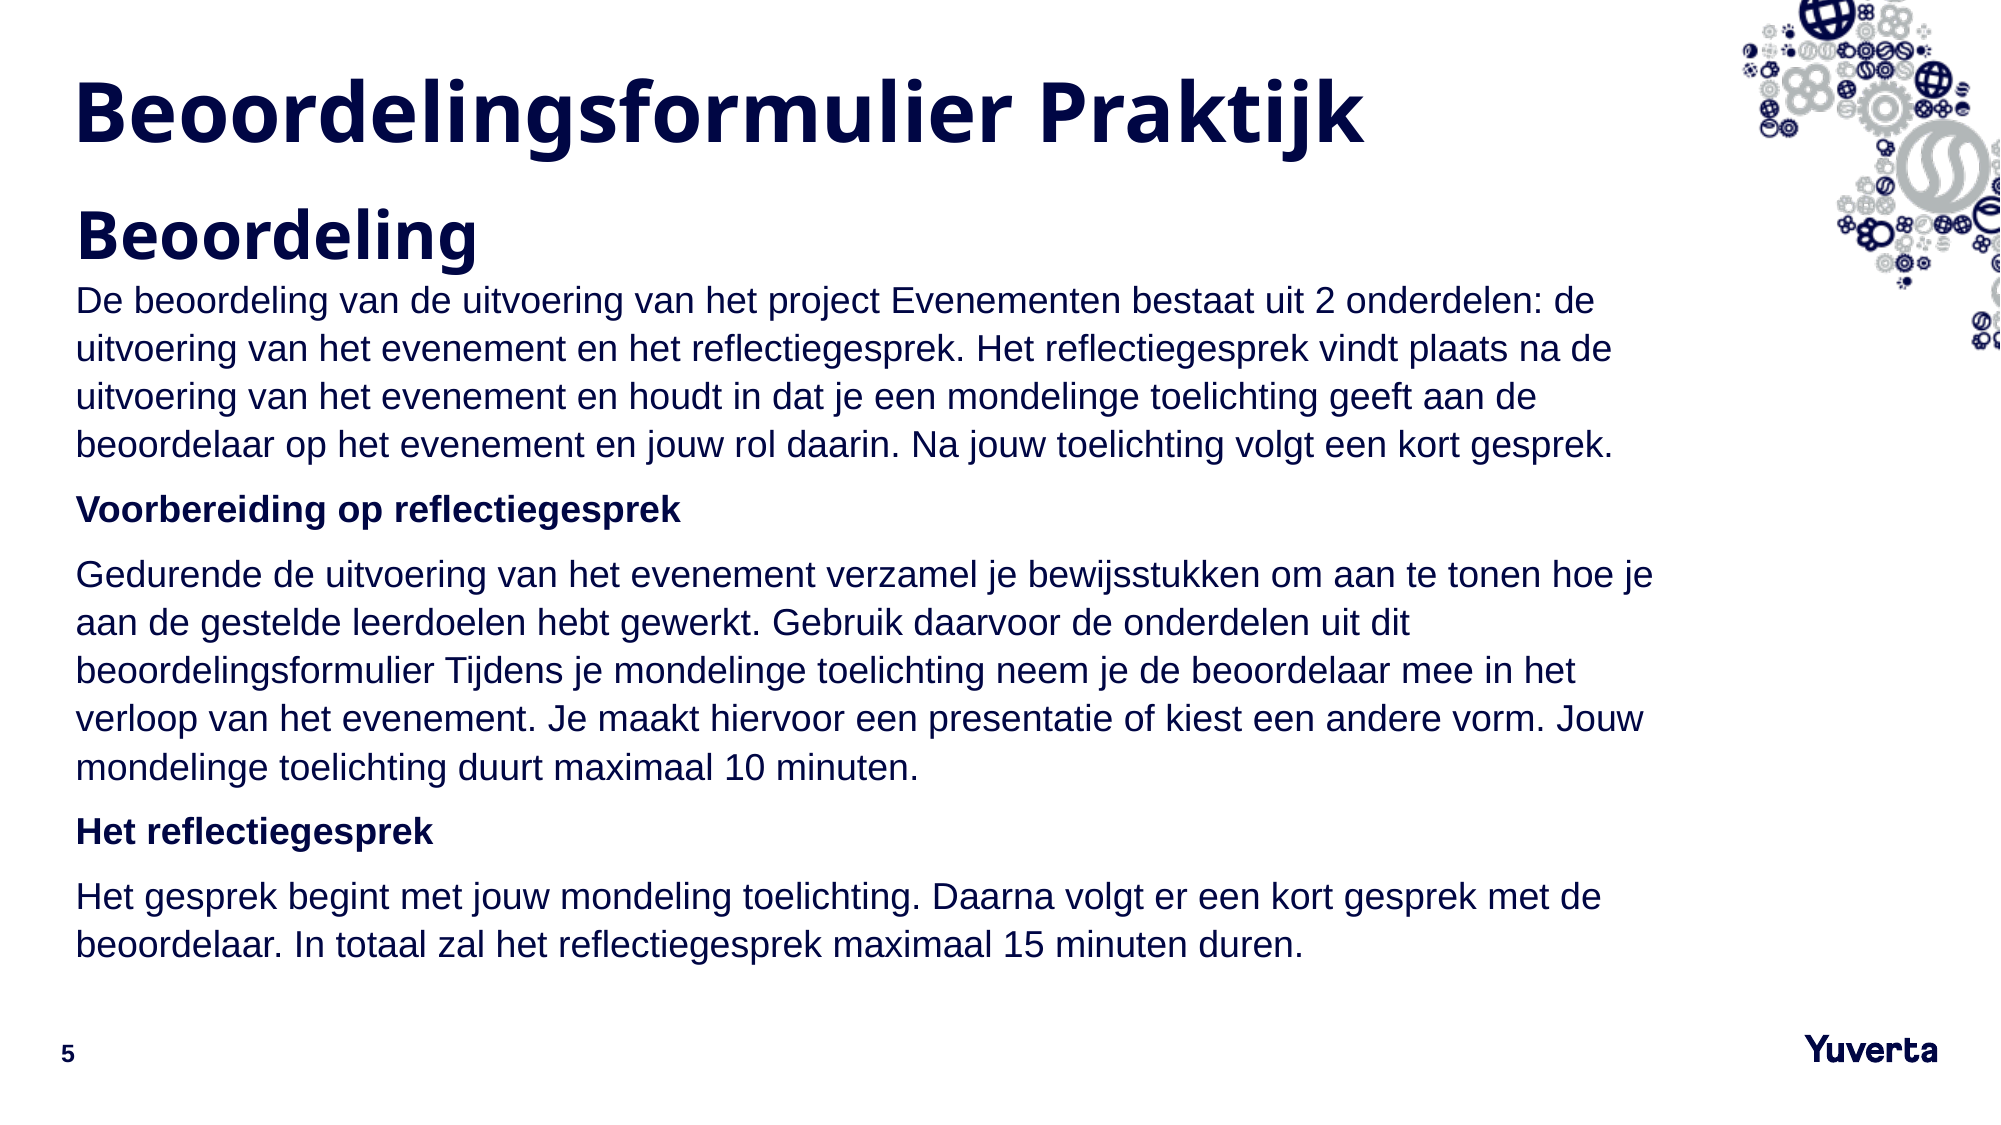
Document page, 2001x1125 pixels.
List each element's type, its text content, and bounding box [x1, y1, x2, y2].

slide_number 5 [60, 1037, 113, 1073]
picture [0, 0, 2000, 1125]
title Beoordelingsformulier Praktijk [72, 64, 1731, 255]
text_box Beoordeling De beoordeling van de uitvoering van het project Evenementen bestaat uit 2 onderdelen: de uitvoering van het evenement en het reflectiegesprek. Het reflectiegesprek vindt plaats na de uitvoering van het evenement en houdt in dat je een mondelinge toelichting geeft aan de beoordelaar op het evenement en jouw rol daarin. Na jouw toelichting volgt een kort gesprek. Voorbereiding op reflectiegesprek Gedurende de uitvoering van het evenement verzamel je bewijsstukken om aan te tonen hoe je aan de gestelde leerdoelen hebt gewerkt. Gebruik daarvoor de onderdelen uit dit beoordelingsformulier Tijdens je mondelinge toelichting neem je de beoordelaar mee in het verloop van het evenement. Je maakt hiervoor een presentatie of kiest een andere vorm. Jouw mondelinge toelichting duurt maximaal 10 minuten. Het reflectiegesprek Het gesprek begint met jouw mondeling toelichting. Daarna volgt er een kort gesprek met de beoordelaar. In totaal zal het reflectiegesprek maximaal 15 minuten duren. [60, 185, 1719, 973]
